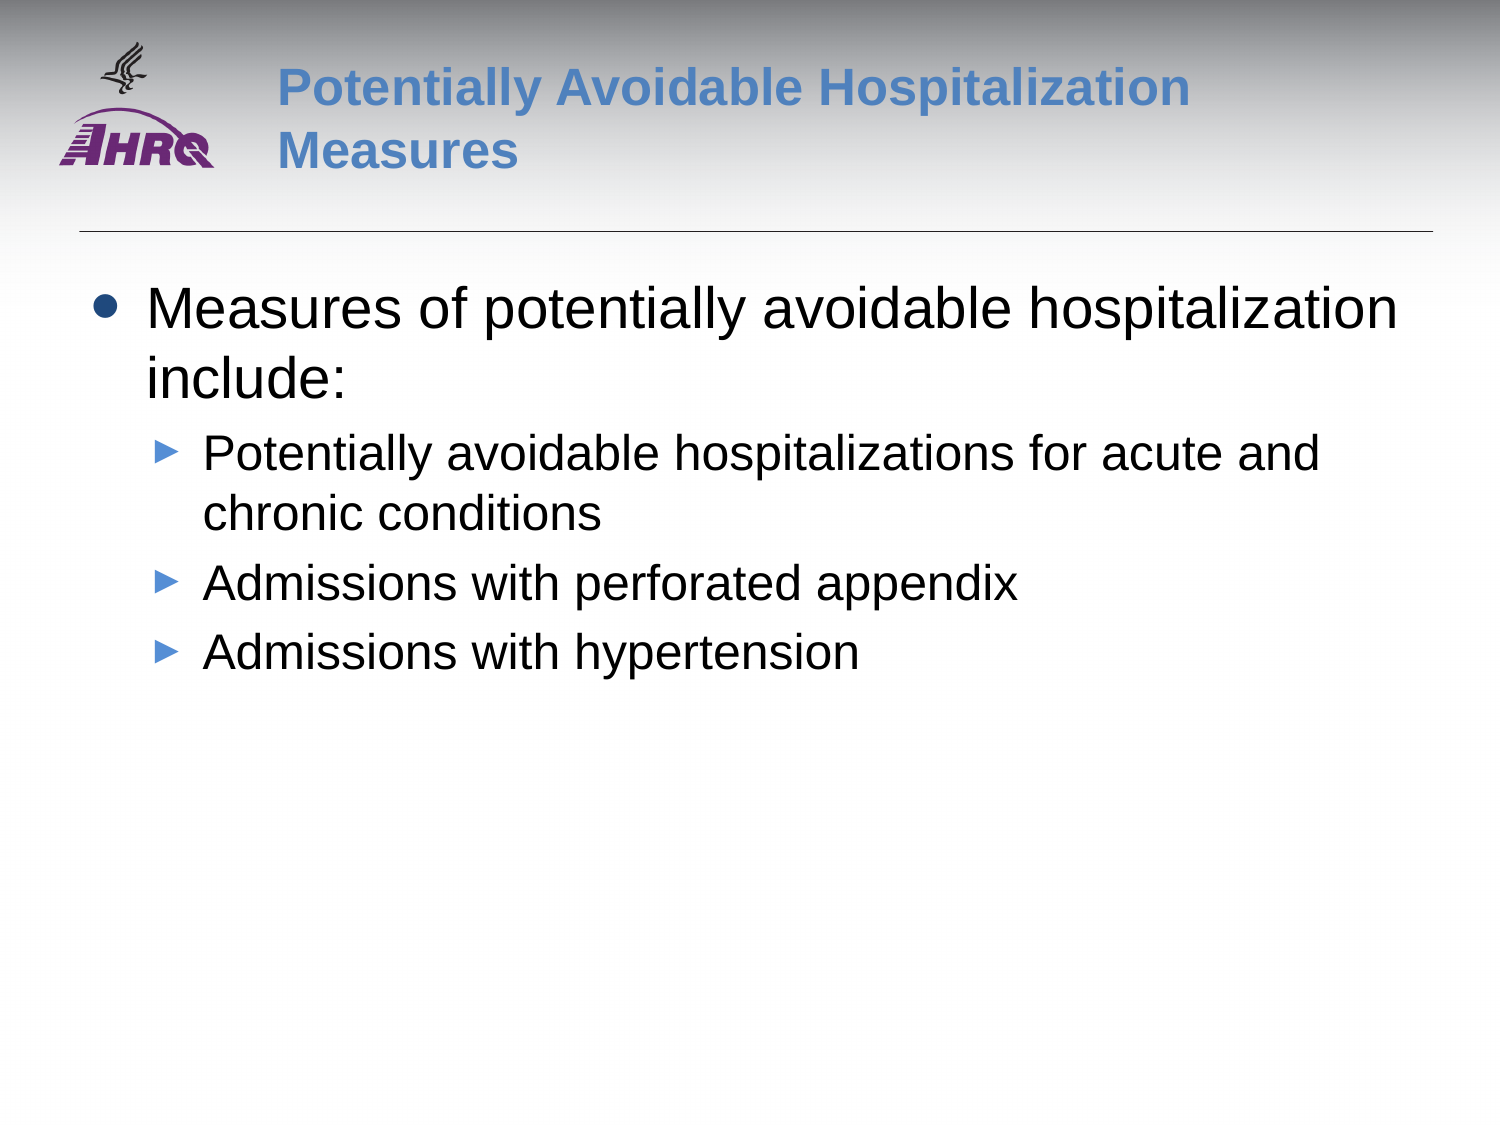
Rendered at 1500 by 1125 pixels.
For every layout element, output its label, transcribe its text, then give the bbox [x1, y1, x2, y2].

title Potentially Avoidable Hospitalization Measures [262, 45, 1425, 188]
picture [0, 0, 1500, 1125]
list Measures of potentially avoidable hospitalization include: Potentially avoidable hospitalizations for acute and chronic conditions Admissions with perforated appendix Admissions with hypertension [75, 262, 1425, 1005]
